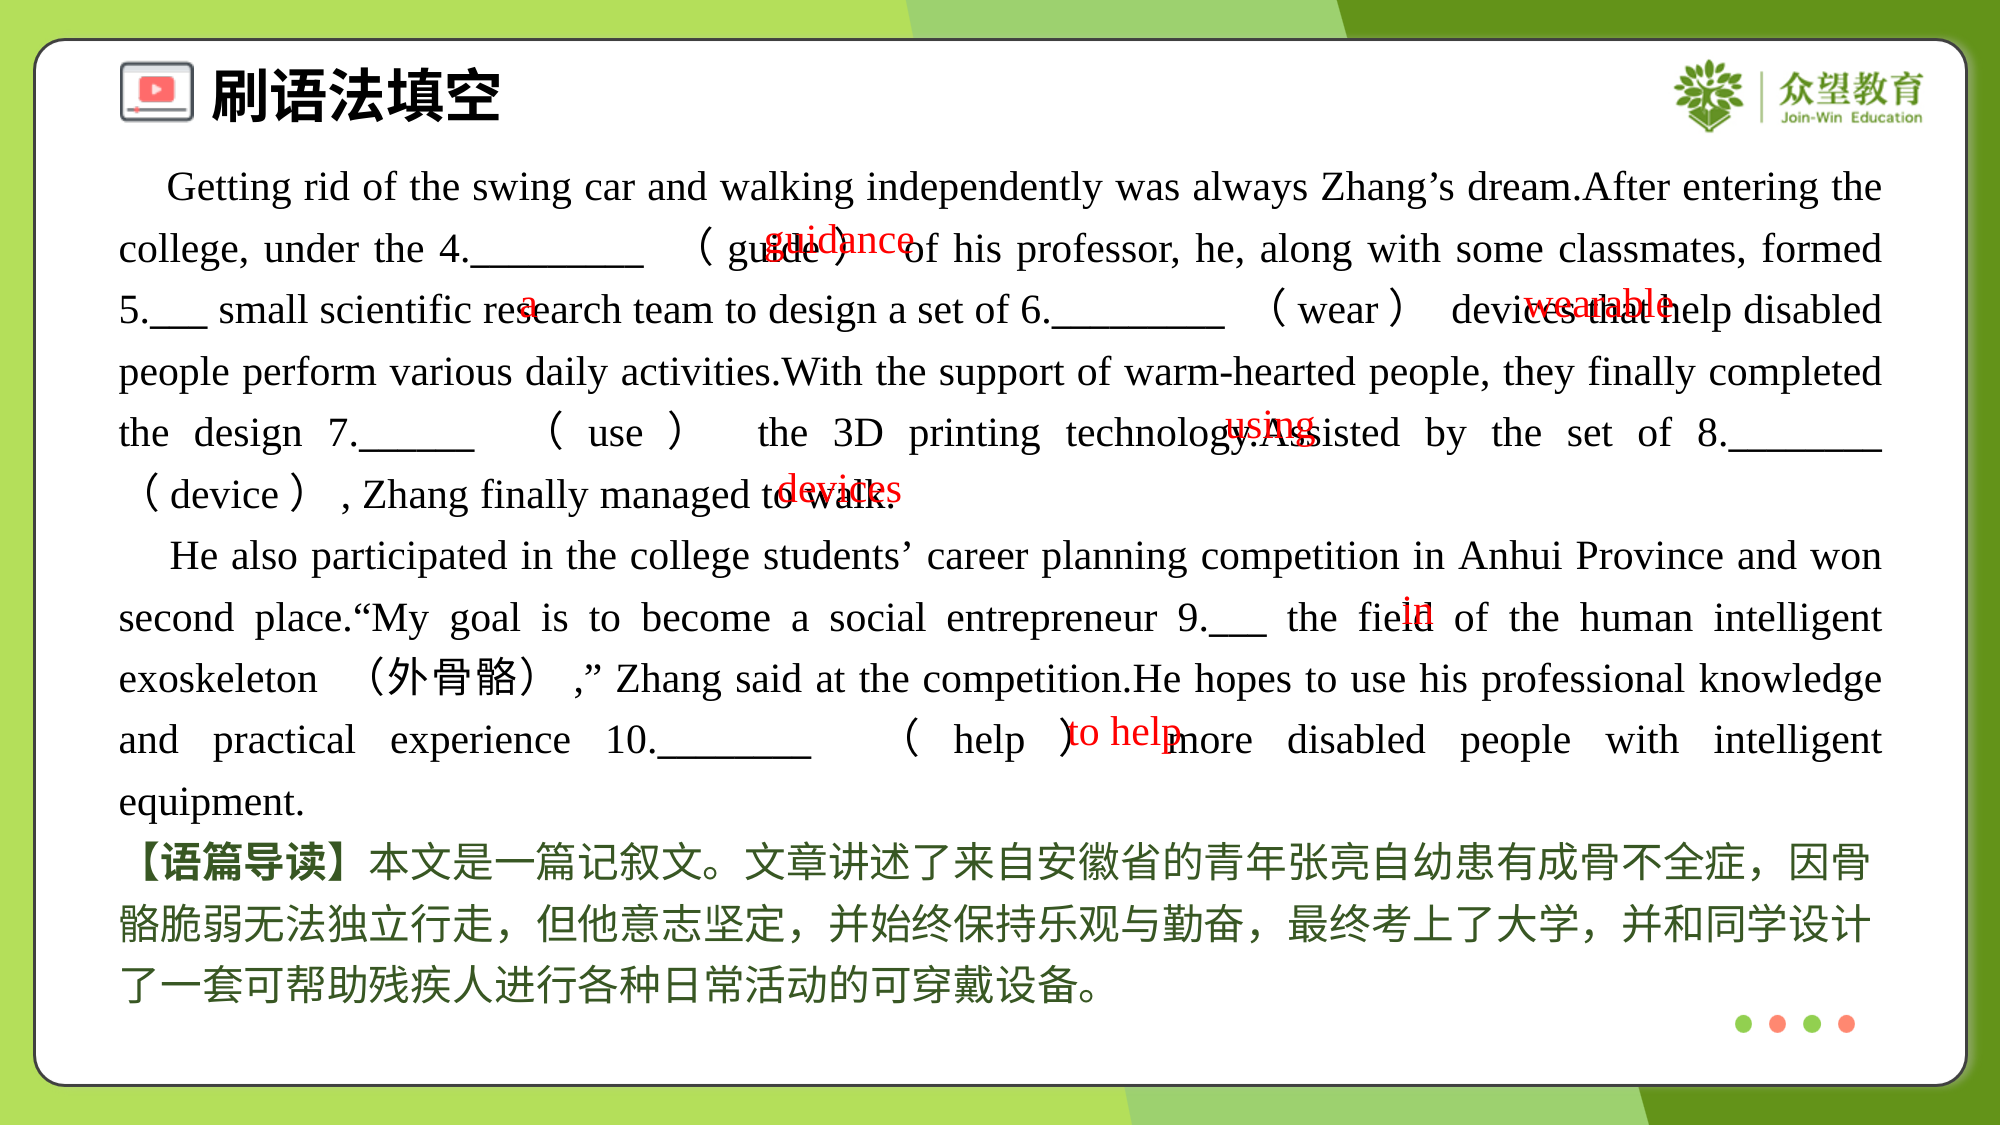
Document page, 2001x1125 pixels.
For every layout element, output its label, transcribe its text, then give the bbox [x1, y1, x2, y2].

text_box using [1220, 385, 1321, 443]
text_box devices [772, 448, 907, 506]
text_box guidance [759, 200, 920, 258]
text_box in [1397, 571, 1439, 629]
text_box to help [1057, 692, 1192, 749]
text_box 【语篇导读】本文是一篇记叙文。文章讲述了来自安徽省的青年张亮自幼患有成骨不全症，因骨骼脆弱无法独立行走，但他意志坚定，并始终保持乐观与勤奋，最终考上了大学，并和同学设计了一套可帮助残疾人进行各种日常活动的可穿戴设备。 [118, 824, 1883, 1005]
text_box a [514, 264, 543, 322]
picture [0, 0, 2000, 1125]
text_box Getting rid of the swing car and walking independently was always Zhang’s dream.After entering the college, under the 4._________ （guide） of his professor, he, along with some classmates, formed 5.___ small scientific research team to design a set of 6._________ （wear） devices that help disabled people perform various daily activities.With the support of warm-hearted people, they finally completed the design 7.______ （use） the 3D printing technology.Assisted by the set of 8.________ （device）, Zhang finally managed to walk. He also participated in the college students’ career planning competition in Anhui Province and won second place.“My goal is to become a social entrepreneur 9.___ the field of the human intelligent exoskeleton （外骨骼）,” Zhang said at the competition.He hopes to use his professional knowledge and practical experience 10.________ （help） more disabled people with intelligent equipment.#1.1.3 [118, 147, 1883, 818]
text_box wearable [1519, 264, 1679, 322]
